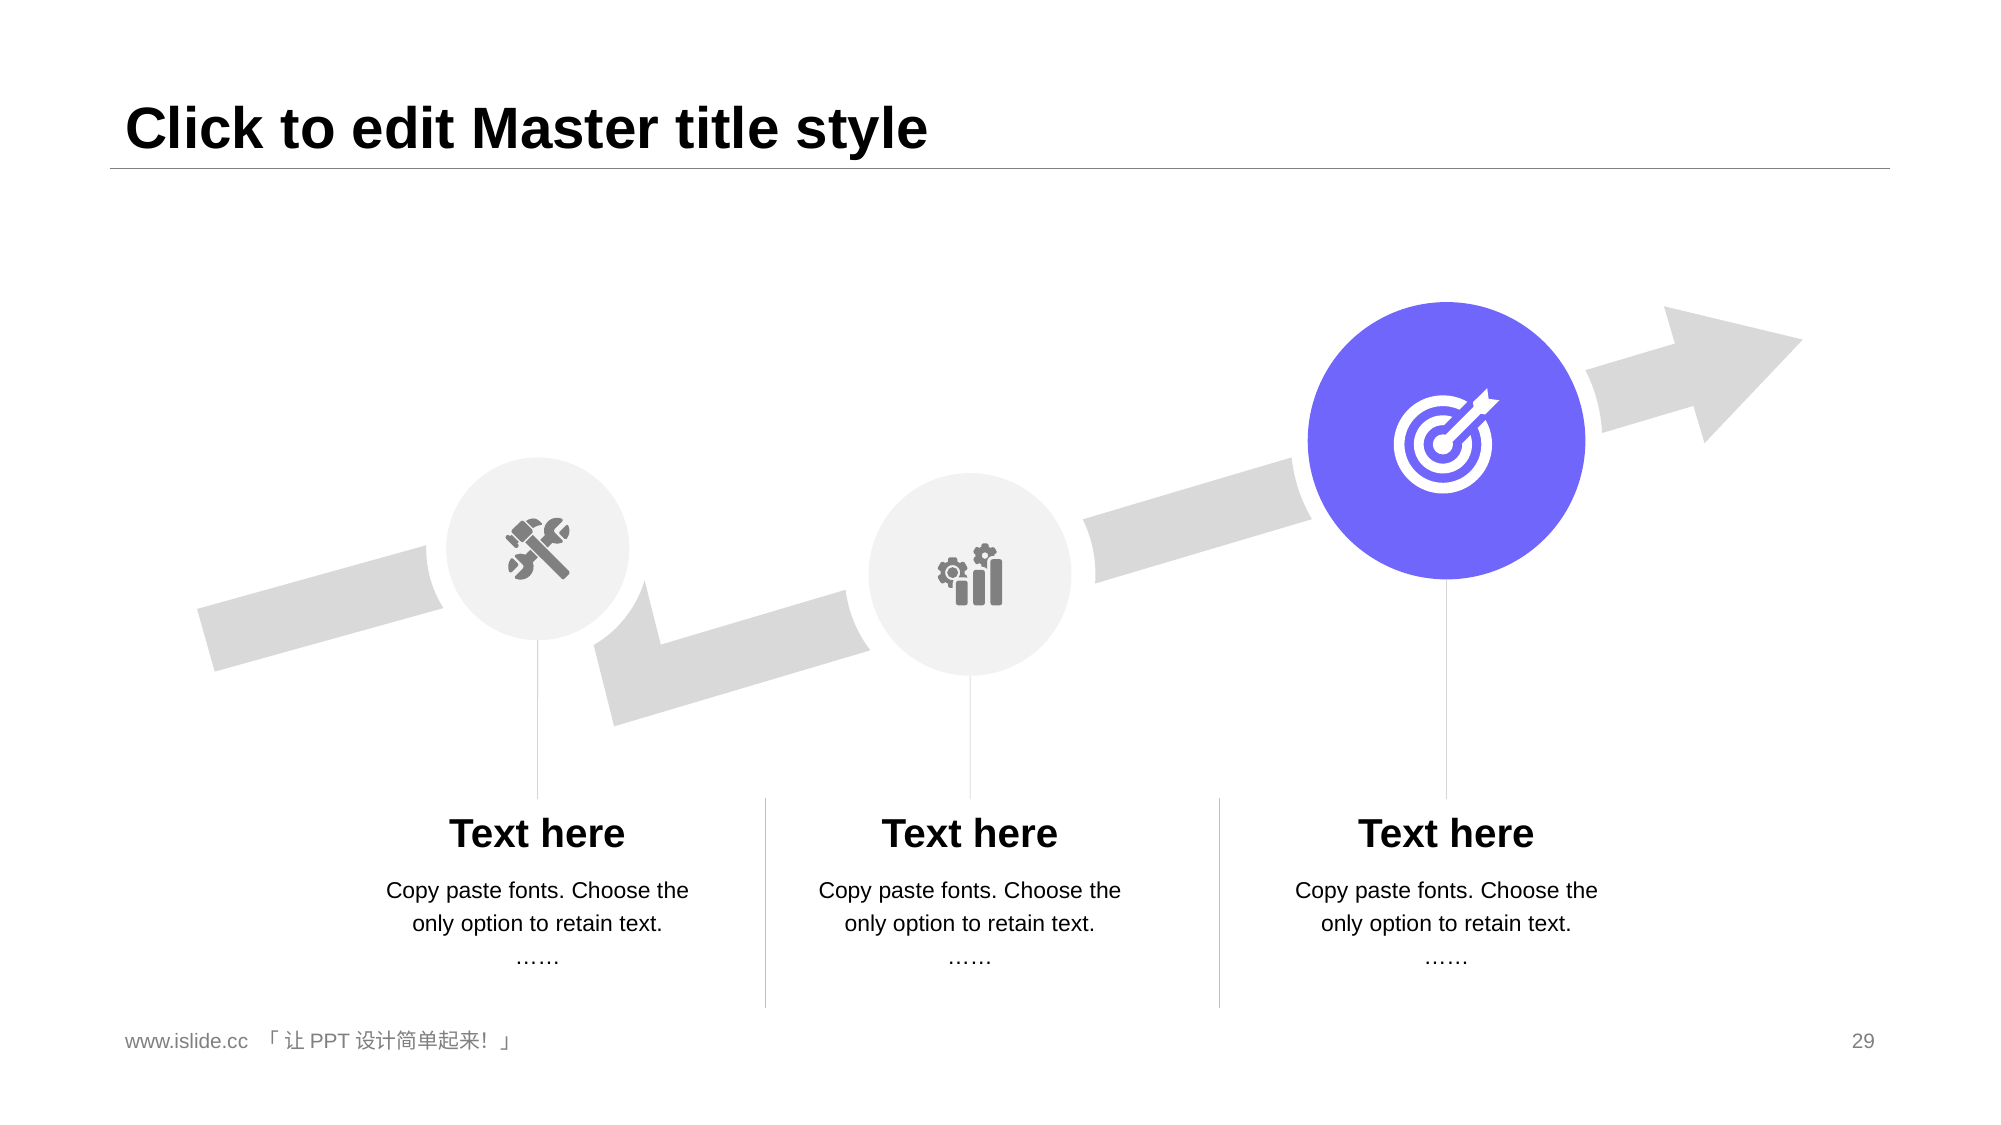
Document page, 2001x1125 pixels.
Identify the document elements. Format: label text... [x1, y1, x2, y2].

title Click to edit Master title style [109, 0, 1890, 169]
footer www.islide.cc 「 让PPT设计简单起来！」 [109, 1023, 790, 1058]
slide_number 29 [1412, 1023, 1890, 1058]
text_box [197, 302, 1803, 1008]
